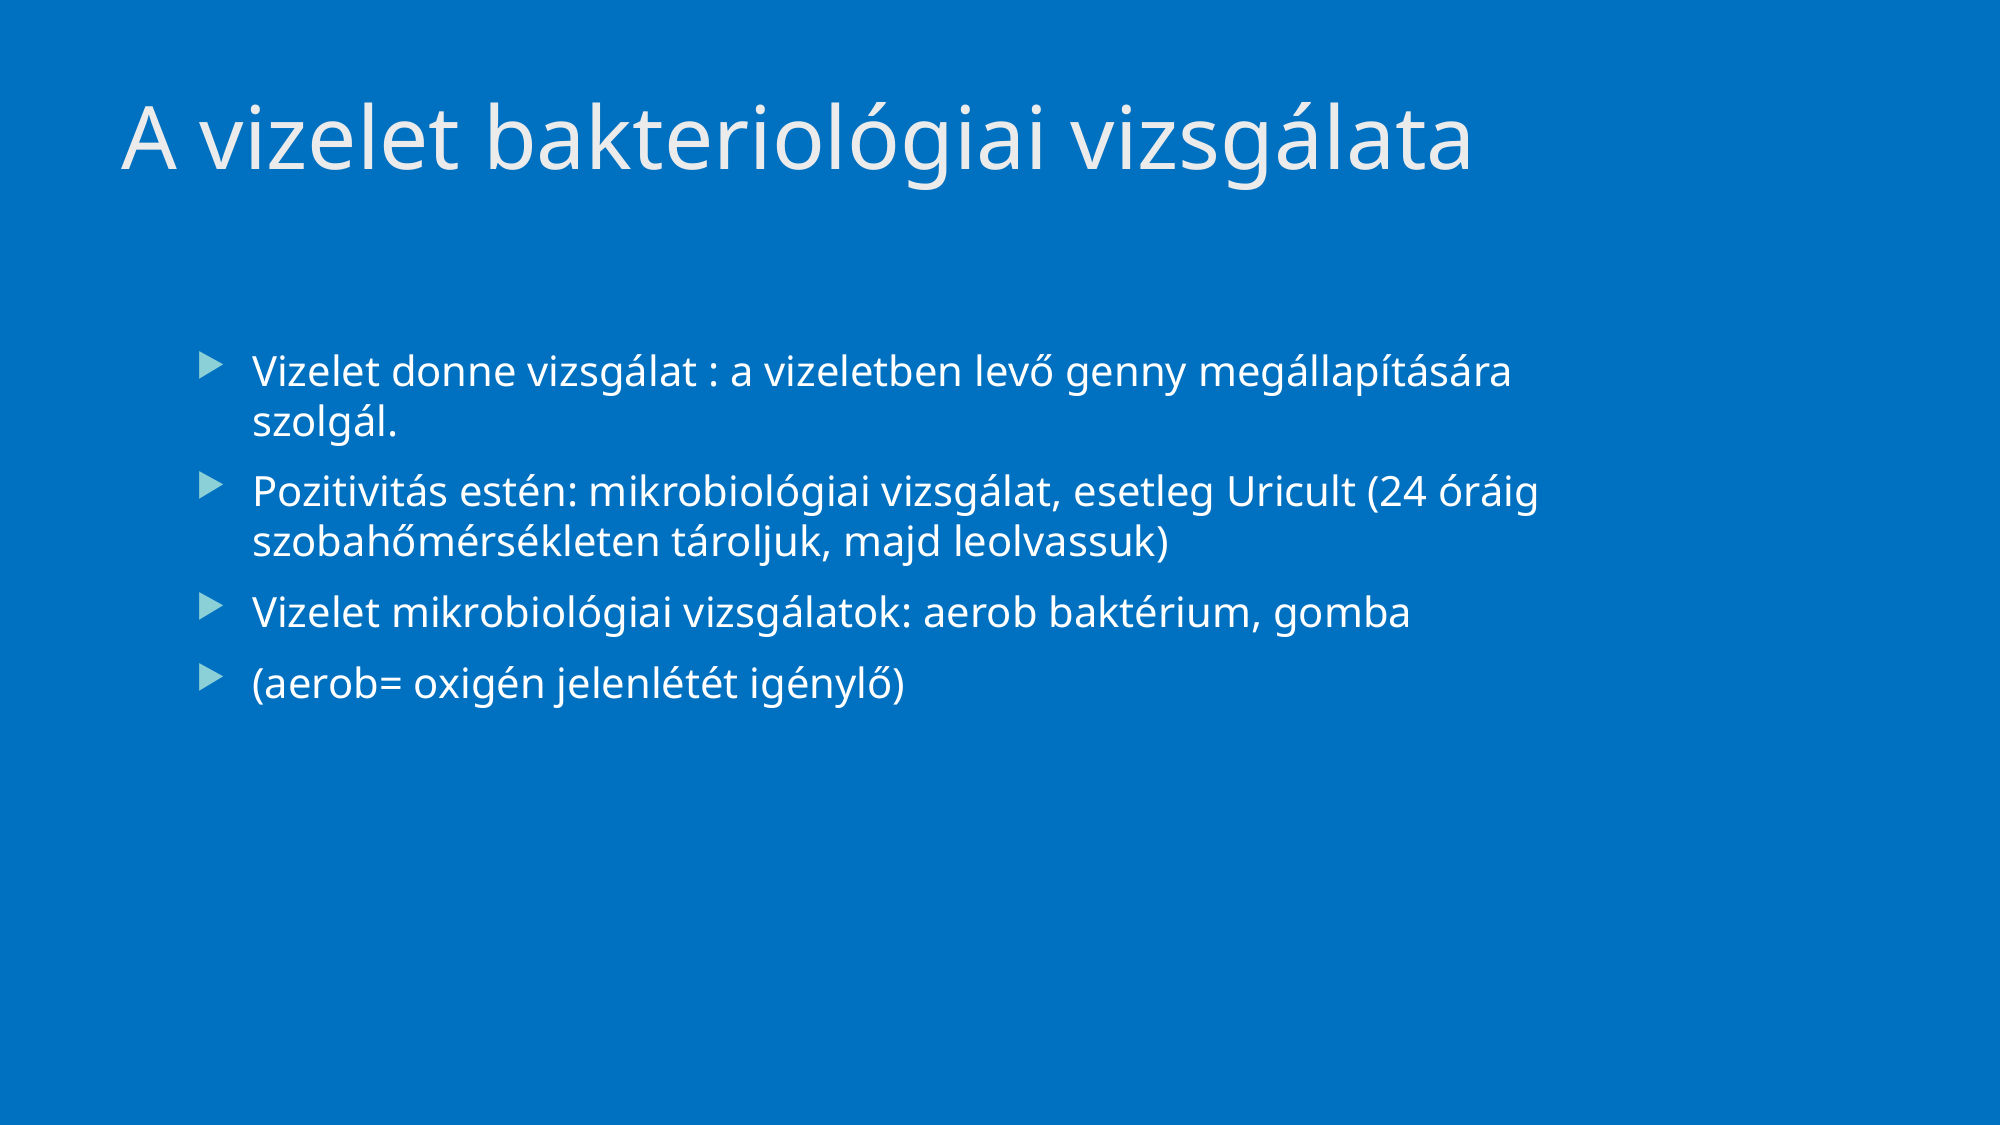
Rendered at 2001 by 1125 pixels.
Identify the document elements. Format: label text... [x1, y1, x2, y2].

list Vizelet donne vizsgálat : a vizeletben levő genny megállapítására szolgál. Pozitivitás estén: mikrobiológiai vizsgálat, esetleg Uricult (24 óráig szobahőmérsékleten tároljuk, majd leolvassuk) Vizelet mikrobiológiai vizsgálatok: aerob baktérium, gomba (aerob= oxigén jelenlétét igénylő) [181, 336, 1649, 1025]
title A vizelet bakteriológiai vizsgálata [106, 74, 1649, 304]
